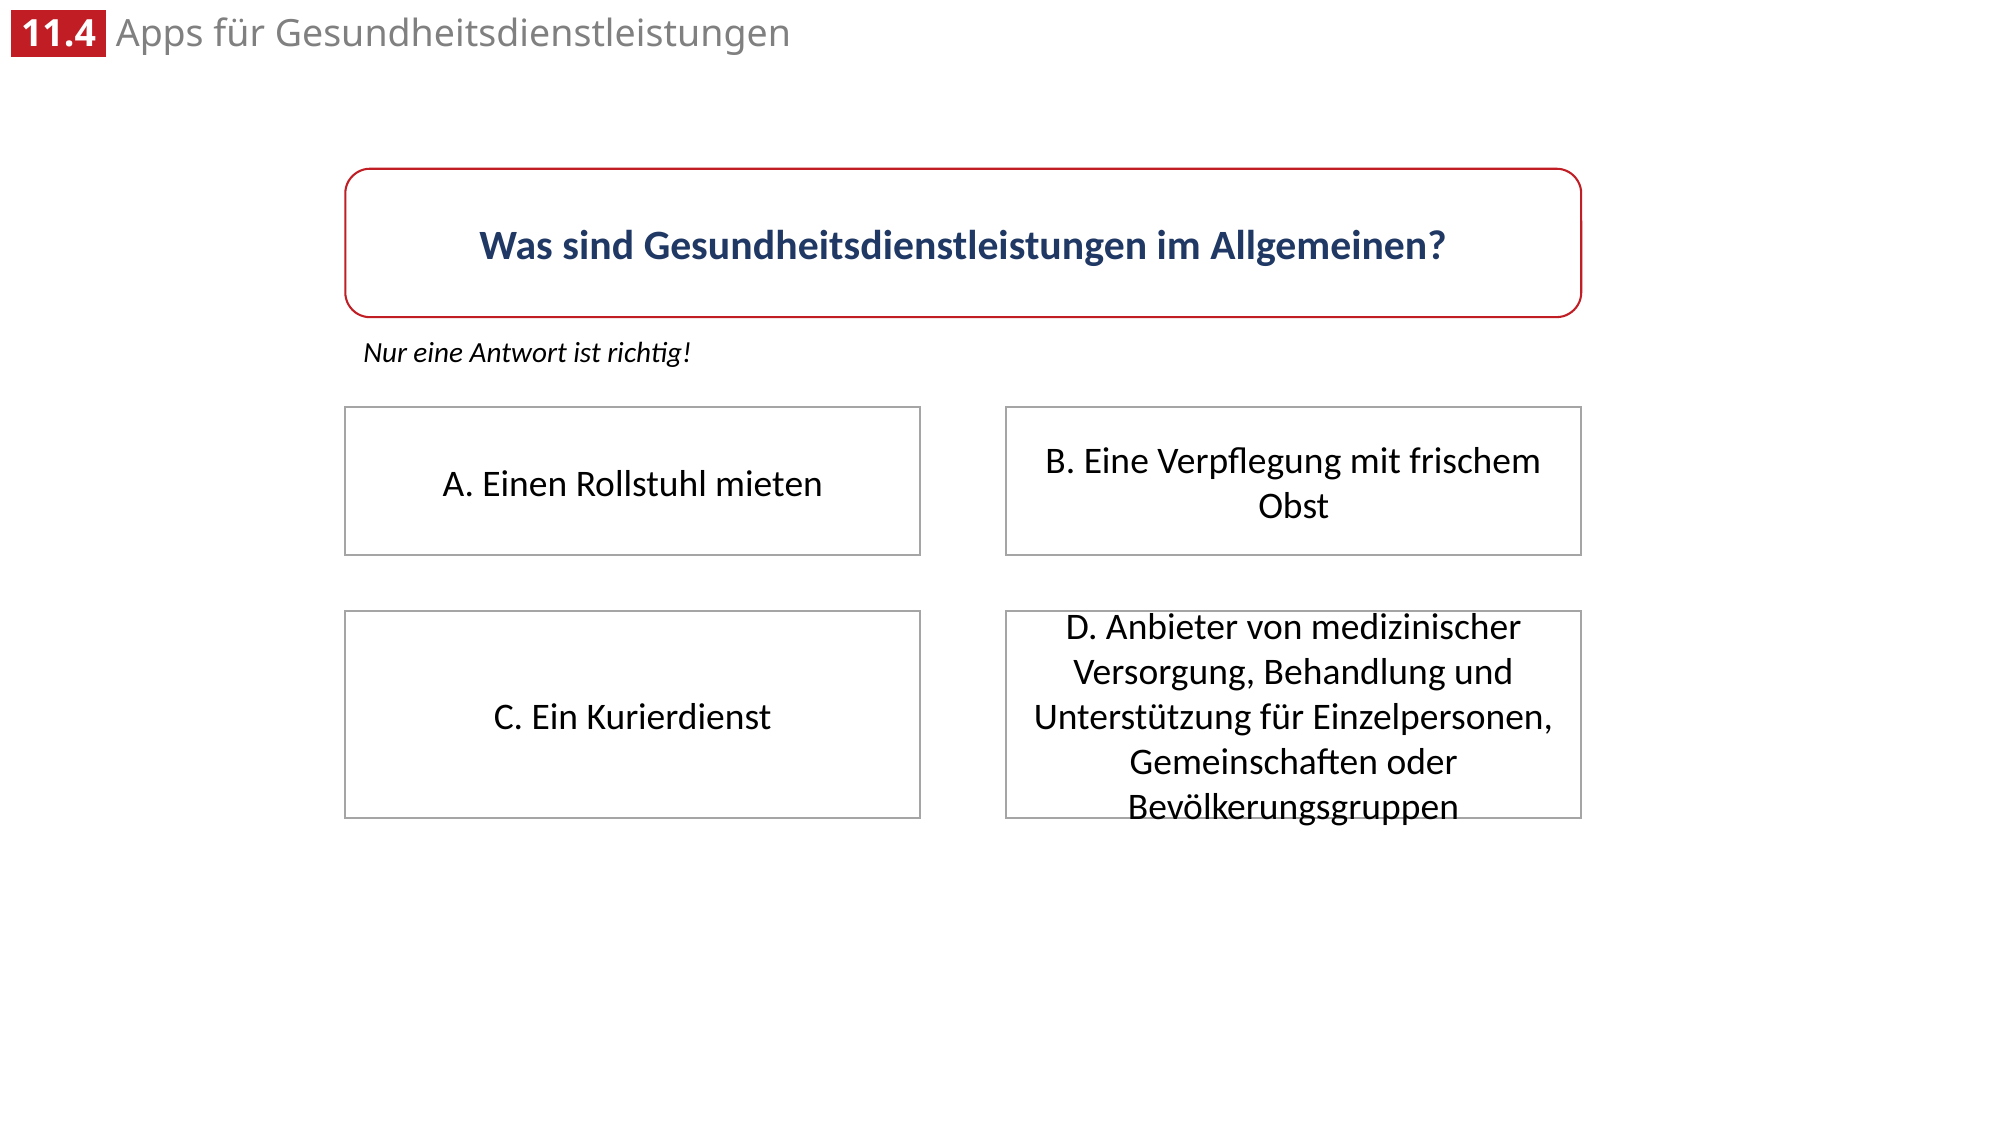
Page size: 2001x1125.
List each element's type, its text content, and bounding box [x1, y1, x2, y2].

text_box Was sind Gesundheitsdienstleistungen im Allgemeinen? [344, 167, 1583, 319]
text_box A. Einen Rollstuhl mieten [344, 406, 921, 556]
text_box Nur eine Antwort ist richtig! [348, 325, 708, 376]
text_box D. Anbieter von medizinischer Versorgung, Behandlung und Unterstützung für Einzelpersonen, Gemeinschaften oder Bevölkerungsgruppen [1005, 610, 1582, 819]
text_box C. Ein Kurierdienst [344, 610, 921, 819]
text_box B. Eine Verpflegung mit frischem Obst [1005, 406, 1582, 556]
